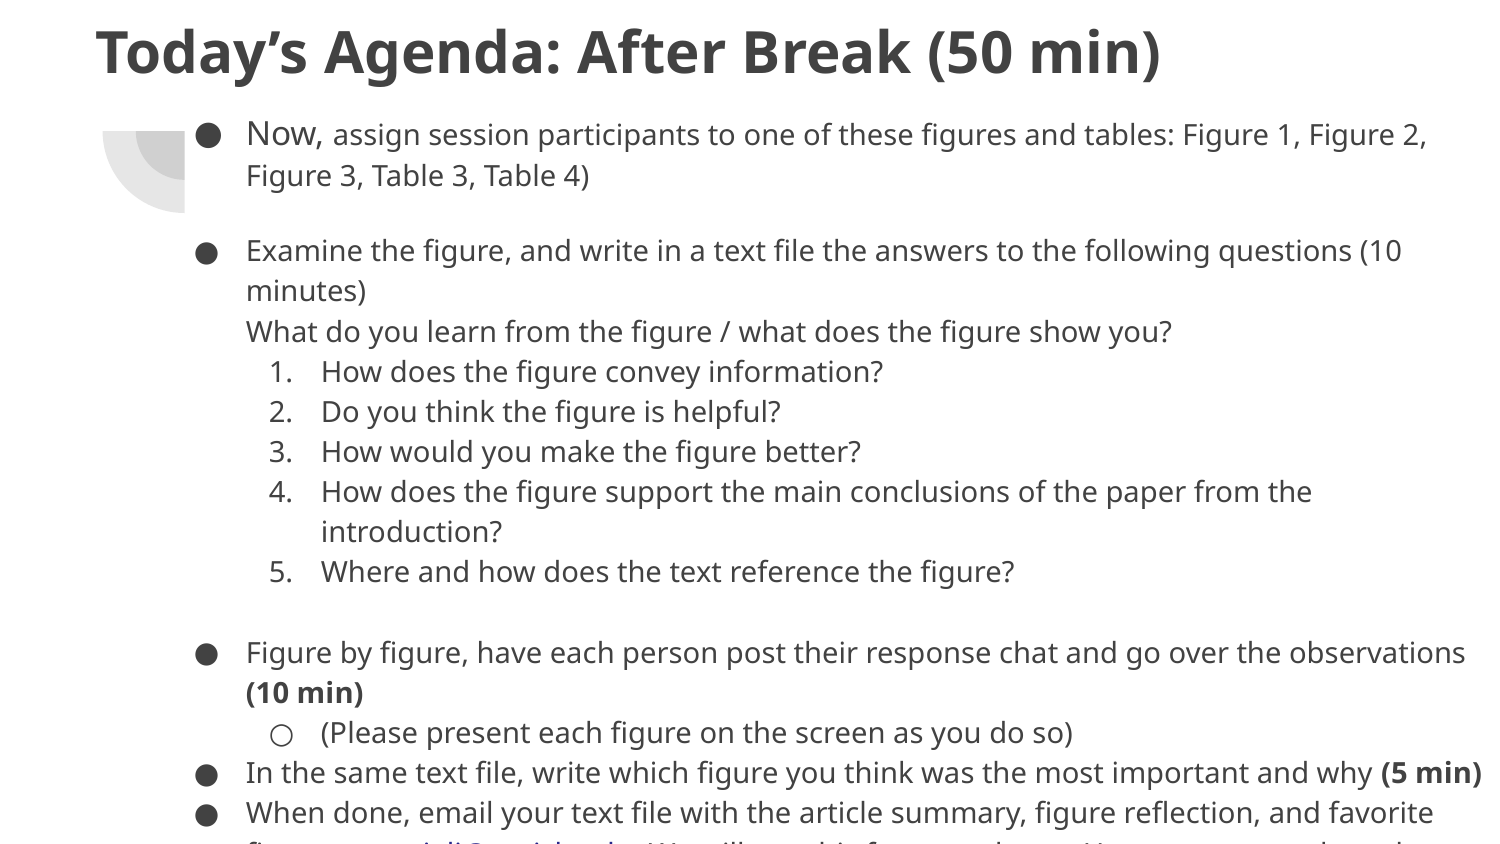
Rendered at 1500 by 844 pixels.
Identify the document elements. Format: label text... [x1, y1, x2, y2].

list Now, assign session participants to one of these figures and tables: Figure 1, Figure 2, Figure 3, Table 3, Table 4) Examine the figure, and write in a text file the answers to the following questions (10 minutes) What do you learn from the figure / what does the figure show you? How does the figure convey information? Do you think the figure is helpful? How would you make the figure better? How does the figure support the main conclusions of the paper from the introduction? Where and how does the text reference the figure? Figure by figure, have each person post their response chat and go over the observations (10 min) (Please present each figure on the screen as you do so) In the same text file, write which figure you think was the most important and why (5 min) When done, email your text file with the article summary, figure reflection, and favorite figure to annieli@umich.edu. We will use this for attendance. Have a great week, and stay healthy / sane :) [80, 91, 1500, 671]
title Today’s Agenda: After Break (50 min) [80, 0, 1235, 91]
